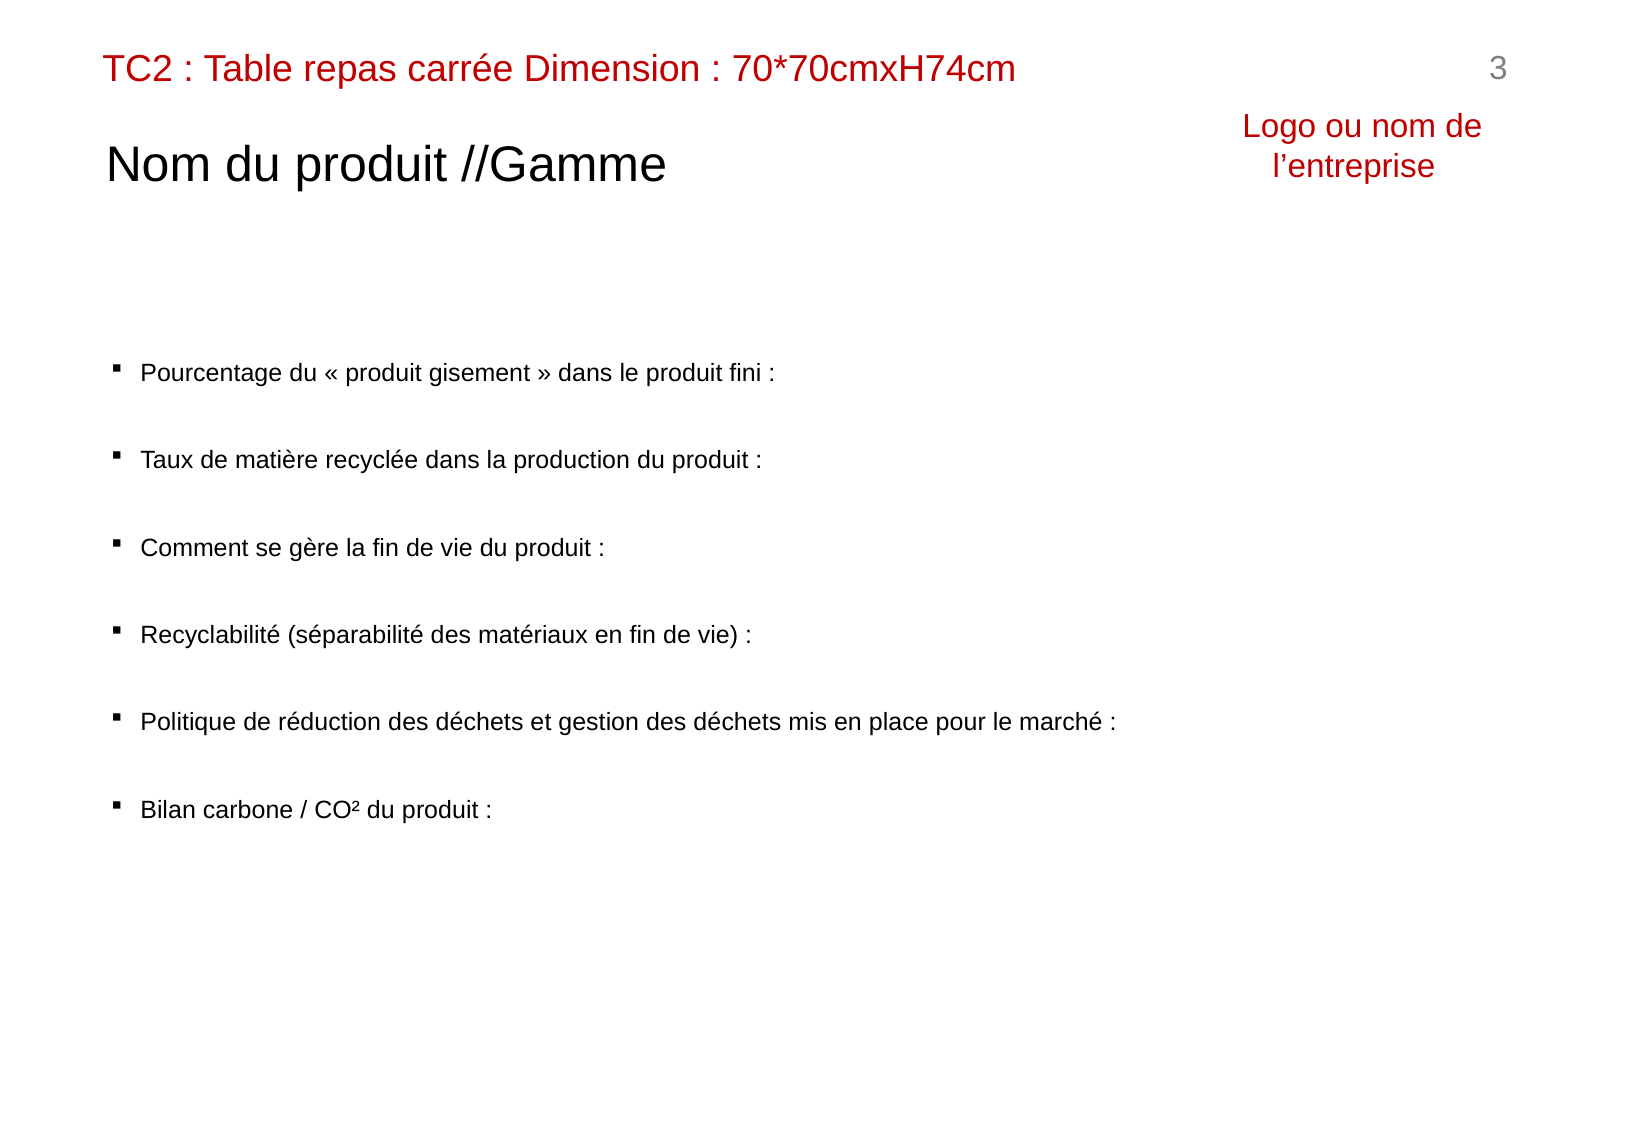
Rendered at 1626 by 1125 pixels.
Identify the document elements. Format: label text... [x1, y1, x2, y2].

list Nom du produit //Gamme [91, 109, 1523, 215]
title TC2 : Table repas carrée Dimension : 70*70cmxH74cm [102, 19, 1426, 109]
slide_number 3 [1426, 19, 1523, 91]
text_box Logo ou nom de l’entreprise [1141, 91, 1567, 197]
text_box Pourcentage du « produit gisement » dans le produit fini : Taux de matière recyclée dans la production du produit : Comment se gère la fin de vie du produit : Recyclabilité (séparabilité des matériaux en fin de vie) : Politique de réduction des déchets et gestion des déchets mis en place pour le marché : Bilan carbone / CO² du produit : [81, 304, 1333, 1067]
